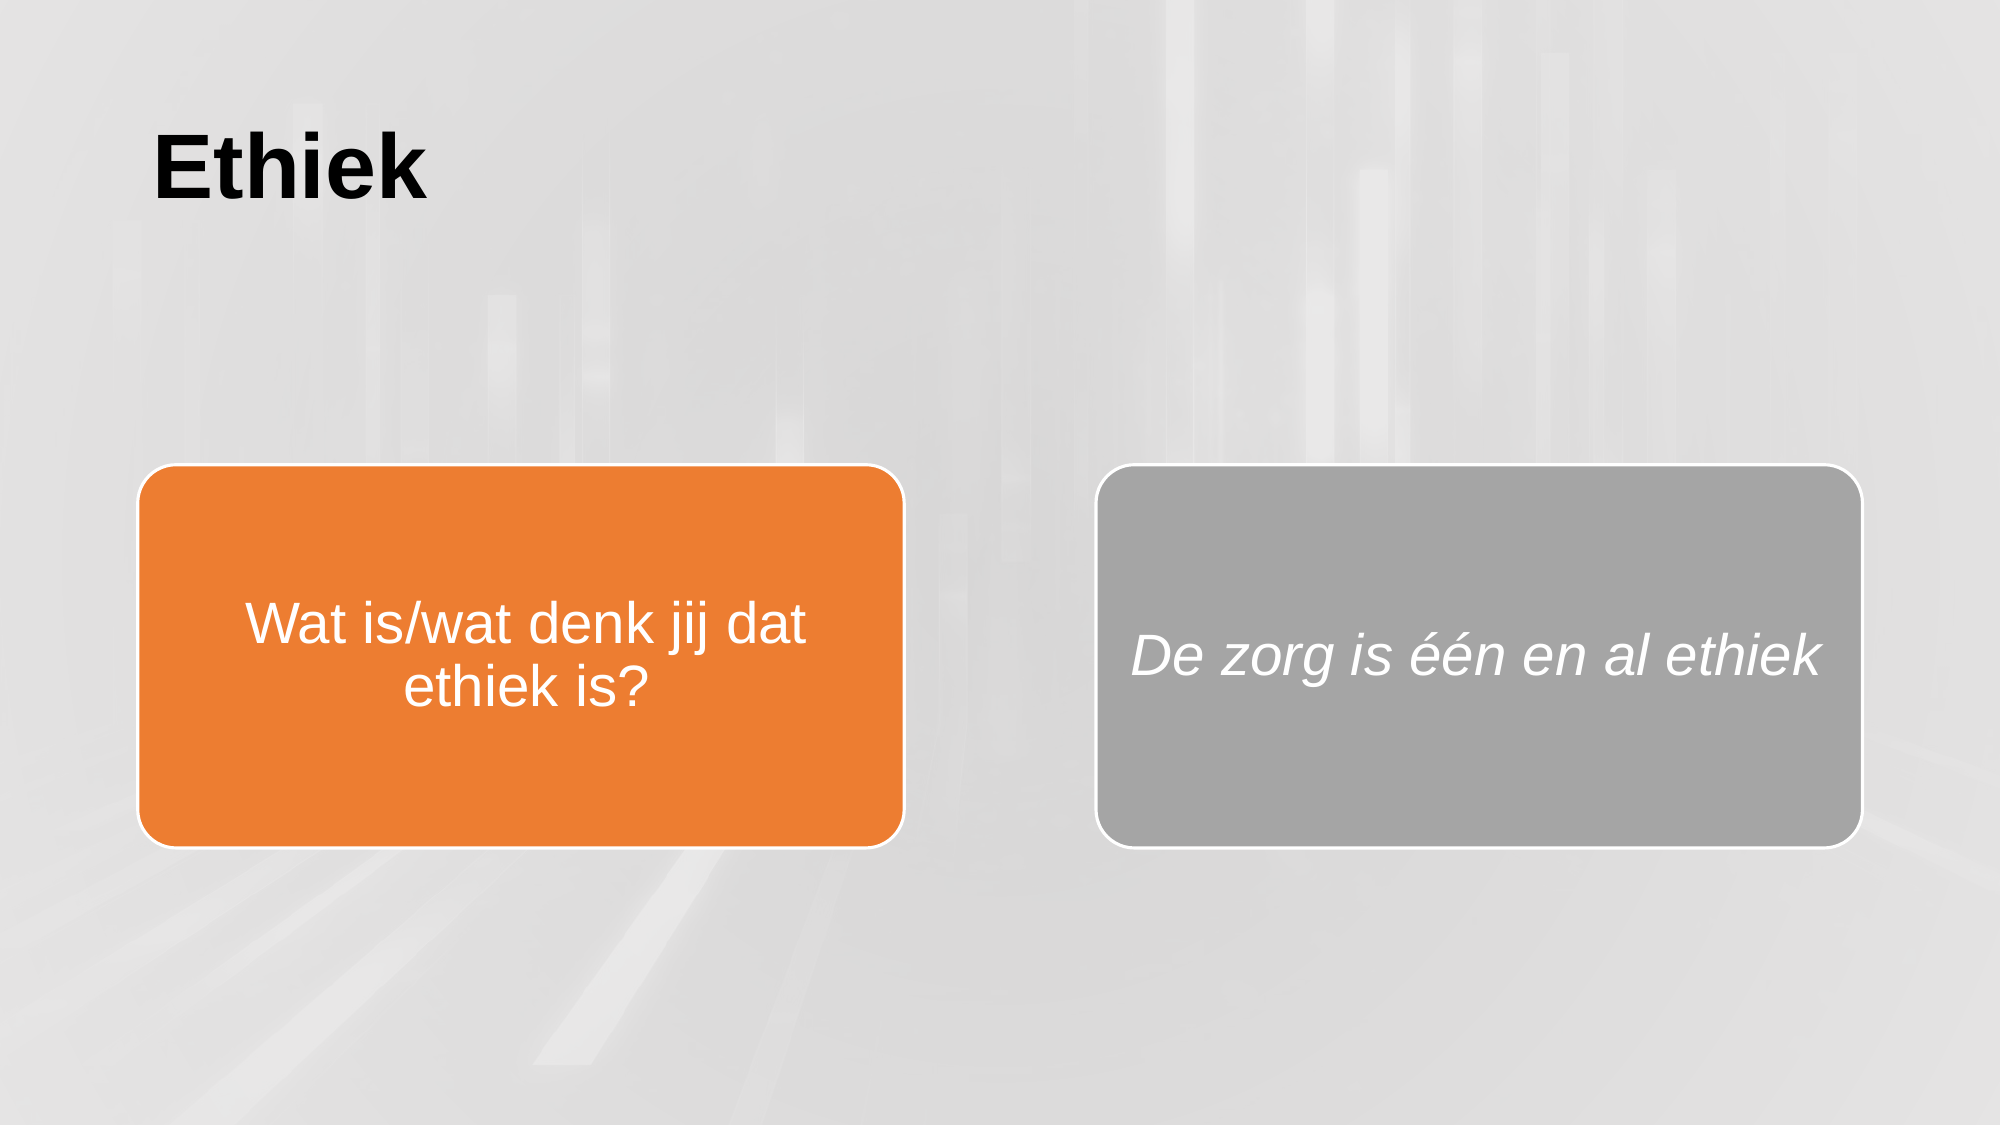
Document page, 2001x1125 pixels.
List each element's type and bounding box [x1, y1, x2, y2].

picture [0, 0, 2000, 1125]
list [137, 299, 1863, 1014]
